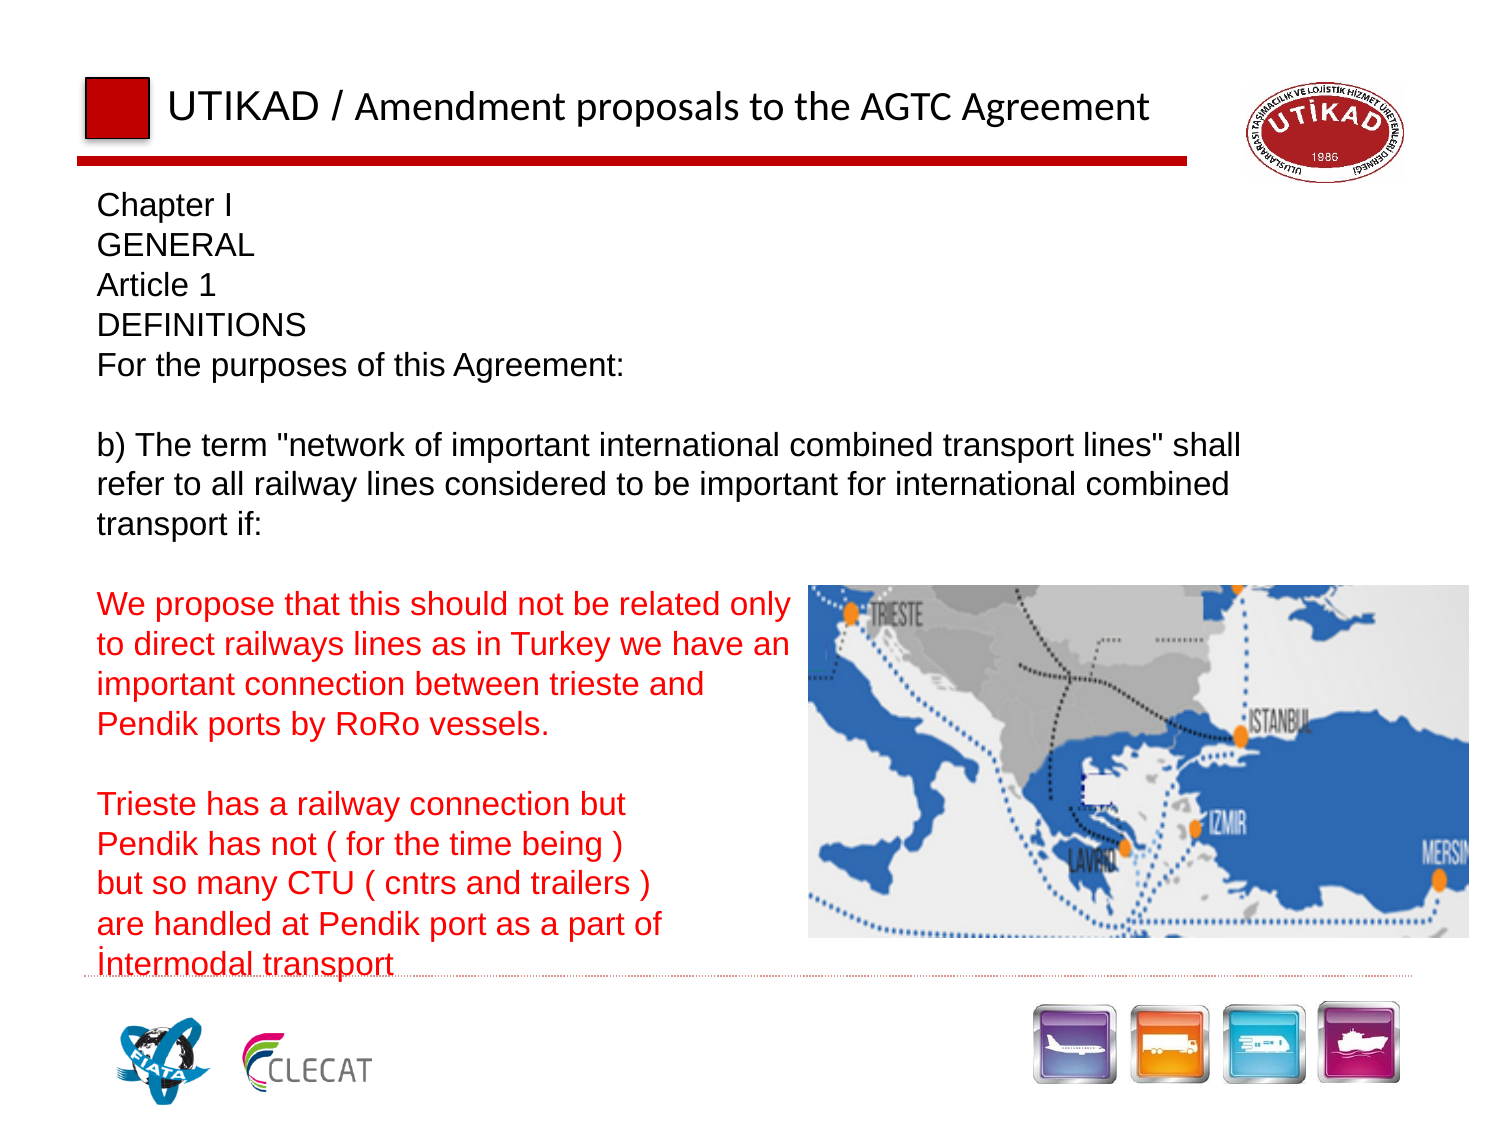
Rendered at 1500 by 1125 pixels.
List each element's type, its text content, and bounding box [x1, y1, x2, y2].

picture [242, 1033, 372, 1092]
picture [1033, 1003, 1117, 1084]
picture [1222, 1003, 1306, 1084]
picture [1128, 1003, 1211, 1084]
picture [1246, 82, 1404, 183]
picture [808, 585, 1469, 938]
picture [1316, 1001, 1400, 1083]
text_box Chapter I GENERAL Article 1 DEFINITIONS For the purposes of this Agreement: b) The term "network of important international combined transport lines" shall refer to all railway lines considered to be important for international combined transport if: We propose that this should not be related only to direct railways lines as in Turkey we have an important connection between trieste and Pendik ports by RoRo vessels. Trieste has a railway connection but Pendik has not ( for the time being ) but so many CTU ( cntrs and trailers ) are handled at Pendik port as a part of İntermodal transport [81, 175, 1261, 989]
text_box UTIKAD / Amendment proposals to the AGTC Agreement [152, 71, 1176, 137]
picture [106, 1005, 219, 1117]
